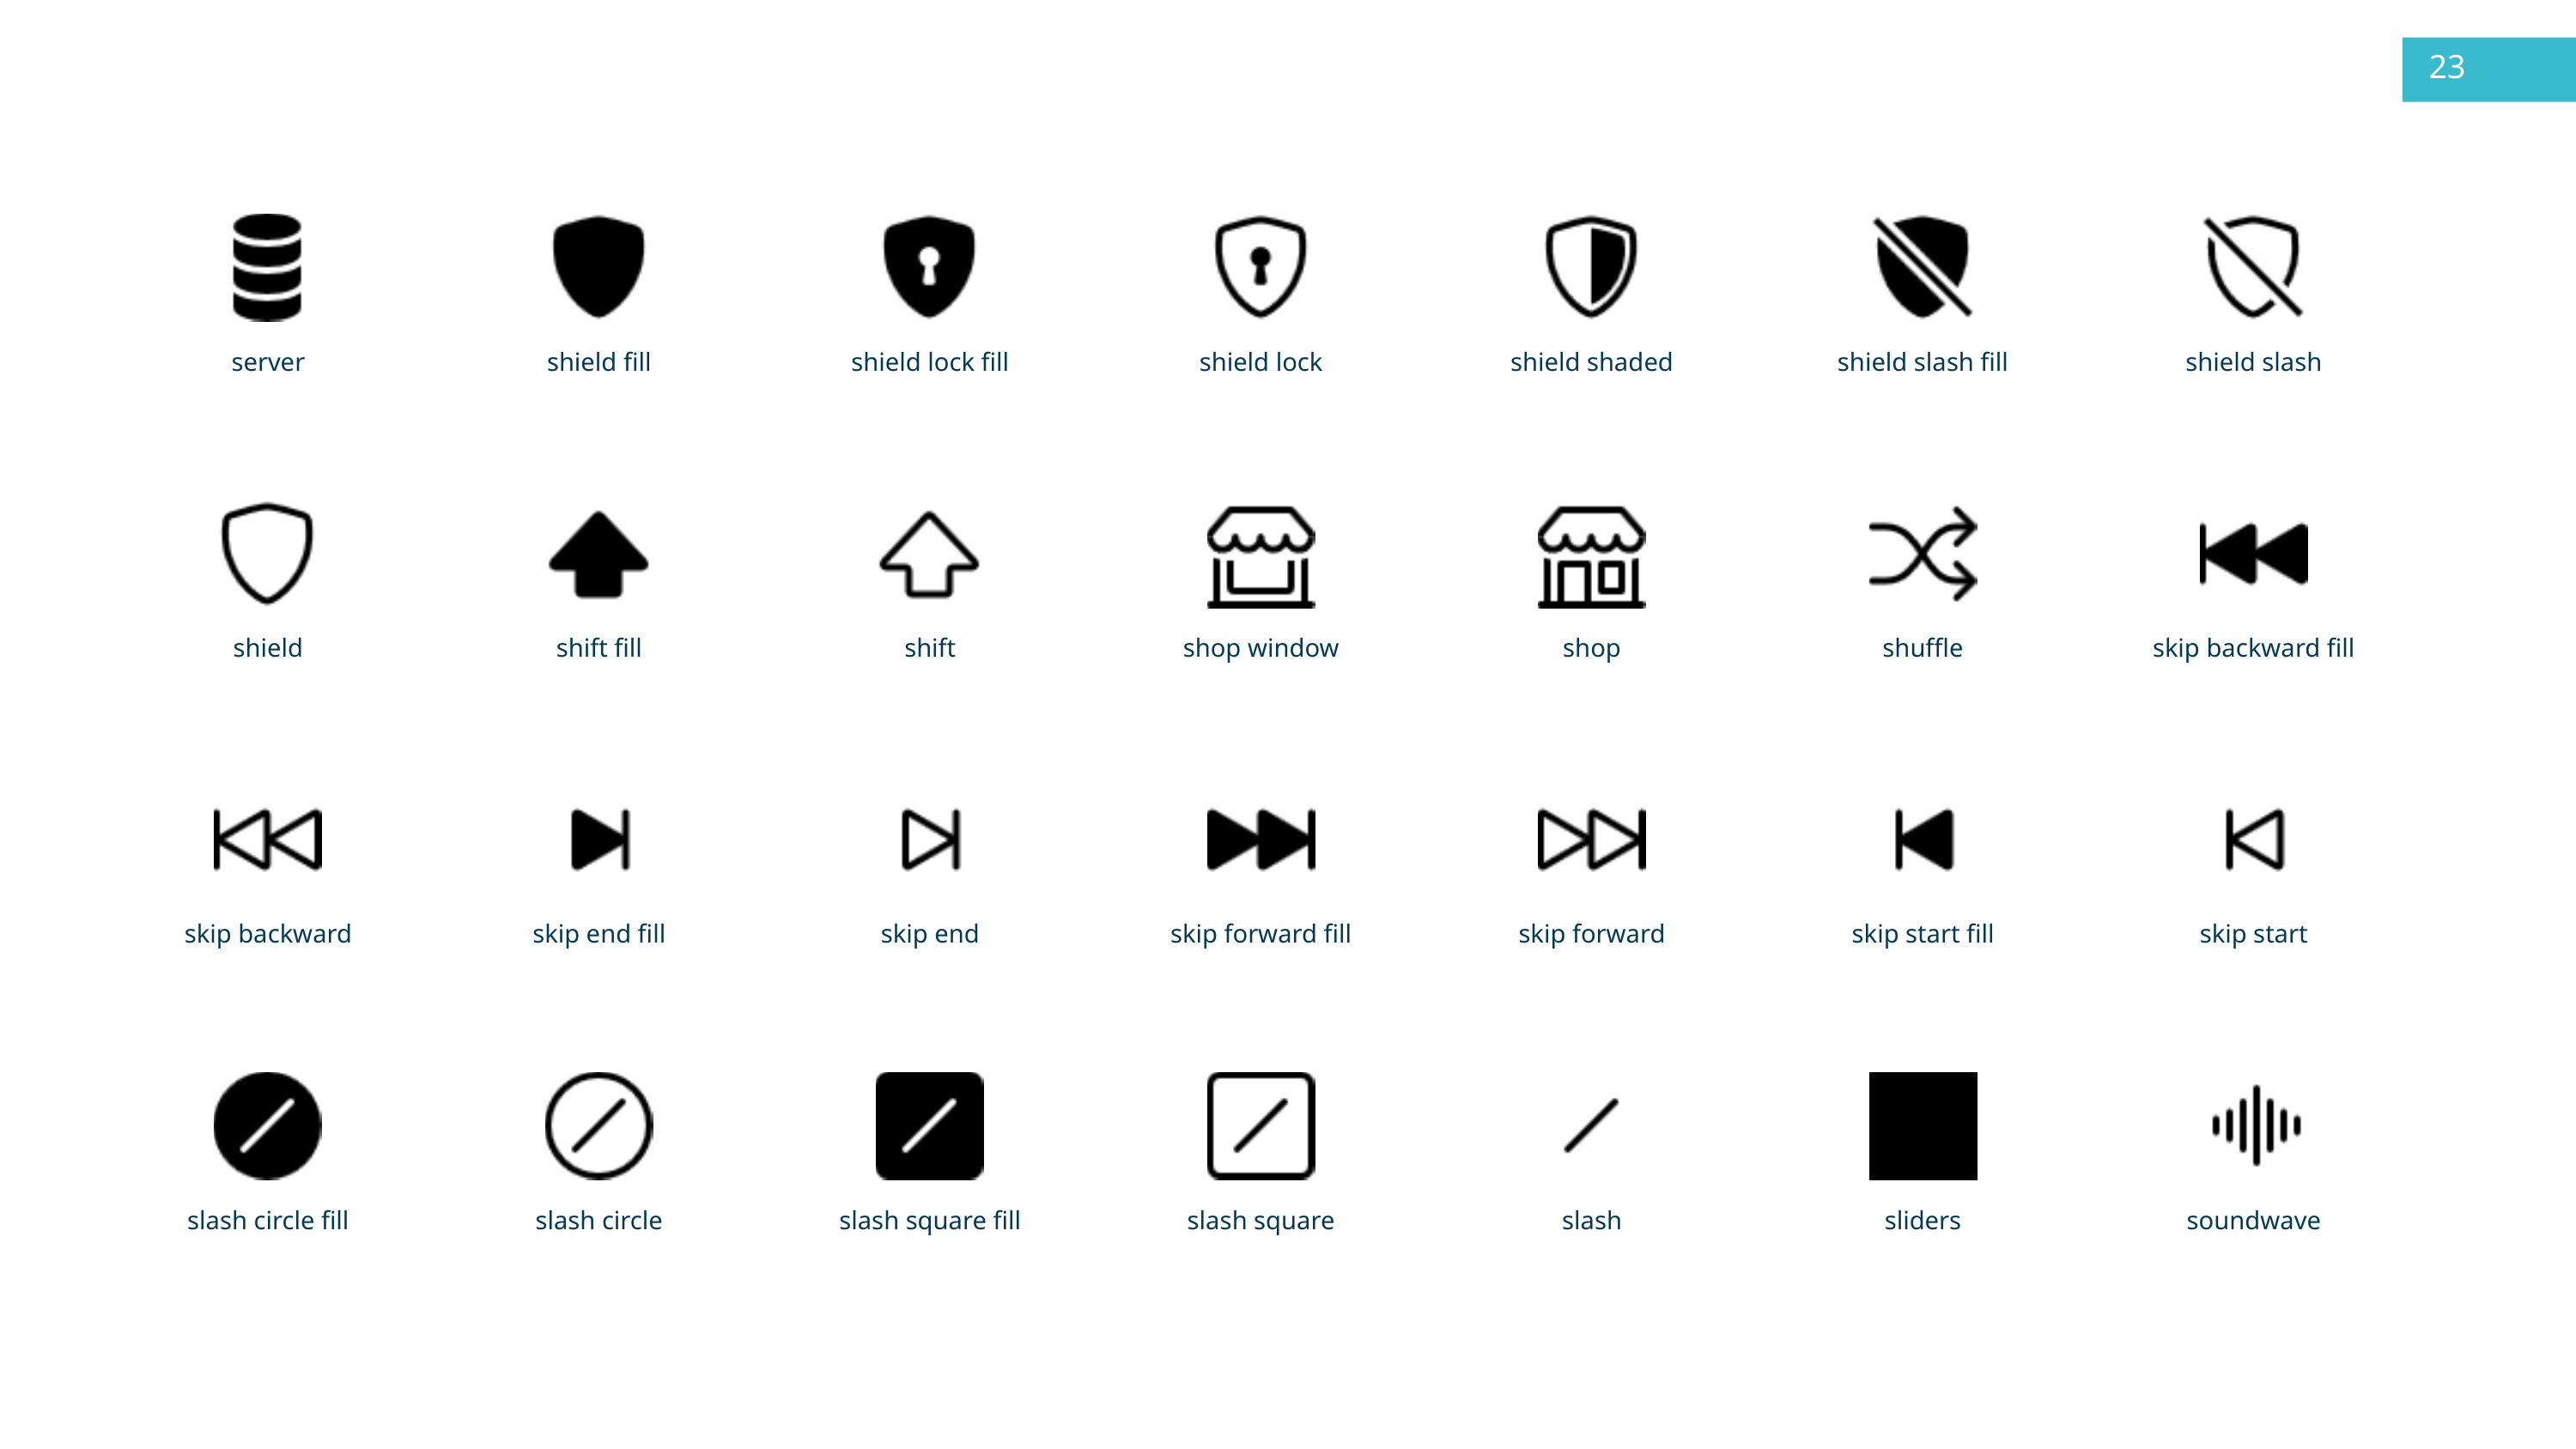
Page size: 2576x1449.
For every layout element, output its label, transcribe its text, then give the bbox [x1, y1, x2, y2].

picture [1207, 1072, 1315, 1181]
picture [1868, 1072, 1978, 1181]
text_box soundwave [2075, 1197, 2433, 1241]
picture [876, 500, 985, 609]
picture [214, 500, 323, 609]
picture [876, 786, 985, 894]
text_box skip end fill [420, 912, 750, 955]
picture [1207, 500, 1315, 609]
picture [1207, 214, 1315, 323]
text_box shield lock [1082, 339, 1413, 383]
text_box skip start fill [1744, 912, 2075, 955]
picture [1538, 500, 1646, 609]
text_box slash square [1082, 1197, 1413, 1241]
text_box shift fill [420, 626, 750, 669]
picture [1868, 214, 1978, 323]
text_box slash circle [420, 1197, 750, 1241]
text_box skip forward [1413, 912, 1744, 955]
picture [214, 214, 323, 323]
picture [876, 214, 985, 323]
picture [214, 786, 323, 894]
text_box skip backward fill [2075, 626, 2433, 669]
picture [1868, 786, 1978, 894]
text_box shield [89, 626, 420, 669]
picture [2200, 786, 2308, 894]
text_box shield fill [420, 339, 750, 383]
text_box shield shaded [1413, 339, 1744, 383]
text_box slash [1413, 1197, 1744, 1241]
text_box shift [750, 626, 1082, 669]
picture [2200, 500, 2308, 609]
picture [545, 1072, 653, 1181]
picture [2200, 214, 2308, 323]
text_box shield slash [2075, 339, 2433, 383]
picture [876, 1072, 985, 1181]
picture [545, 786, 653, 894]
text_box skip forward fill [1082, 912, 1413, 955]
text_box skip start [2075, 912, 2433, 955]
picture [2200, 1072, 2308, 1181]
picture [545, 500, 653, 609]
text_box shop window [1082, 626, 1413, 669]
picture [545, 214, 653, 323]
text_box skip end [750, 912, 1082, 955]
picture [1538, 214, 1646, 323]
text_box shop [1413, 626, 1744, 669]
picture [1538, 786, 1646, 894]
text_box slash circle fill [89, 1197, 420, 1241]
picture [1538, 1072, 1646, 1181]
picture [1868, 500, 1978, 609]
text_box sliders [1744, 1197, 2075, 1241]
text_box skip backward [89, 912, 420, 955]
slide_number 23 [2415, 35, 2502, 100]
text_box slash square fill [750, 1197, 1082, 1241]
text_box shield lock fill [750, 339, 1082, 383]
text_box shuffle [1744, 626, 2075, 669]
picture [214, 1072, 323, 1181]
text_box shield slash fill [1744, 339, 2075, 383]
picture [1207, 786, 1315, 894]
text_box server [89, 339, 420, 383]
